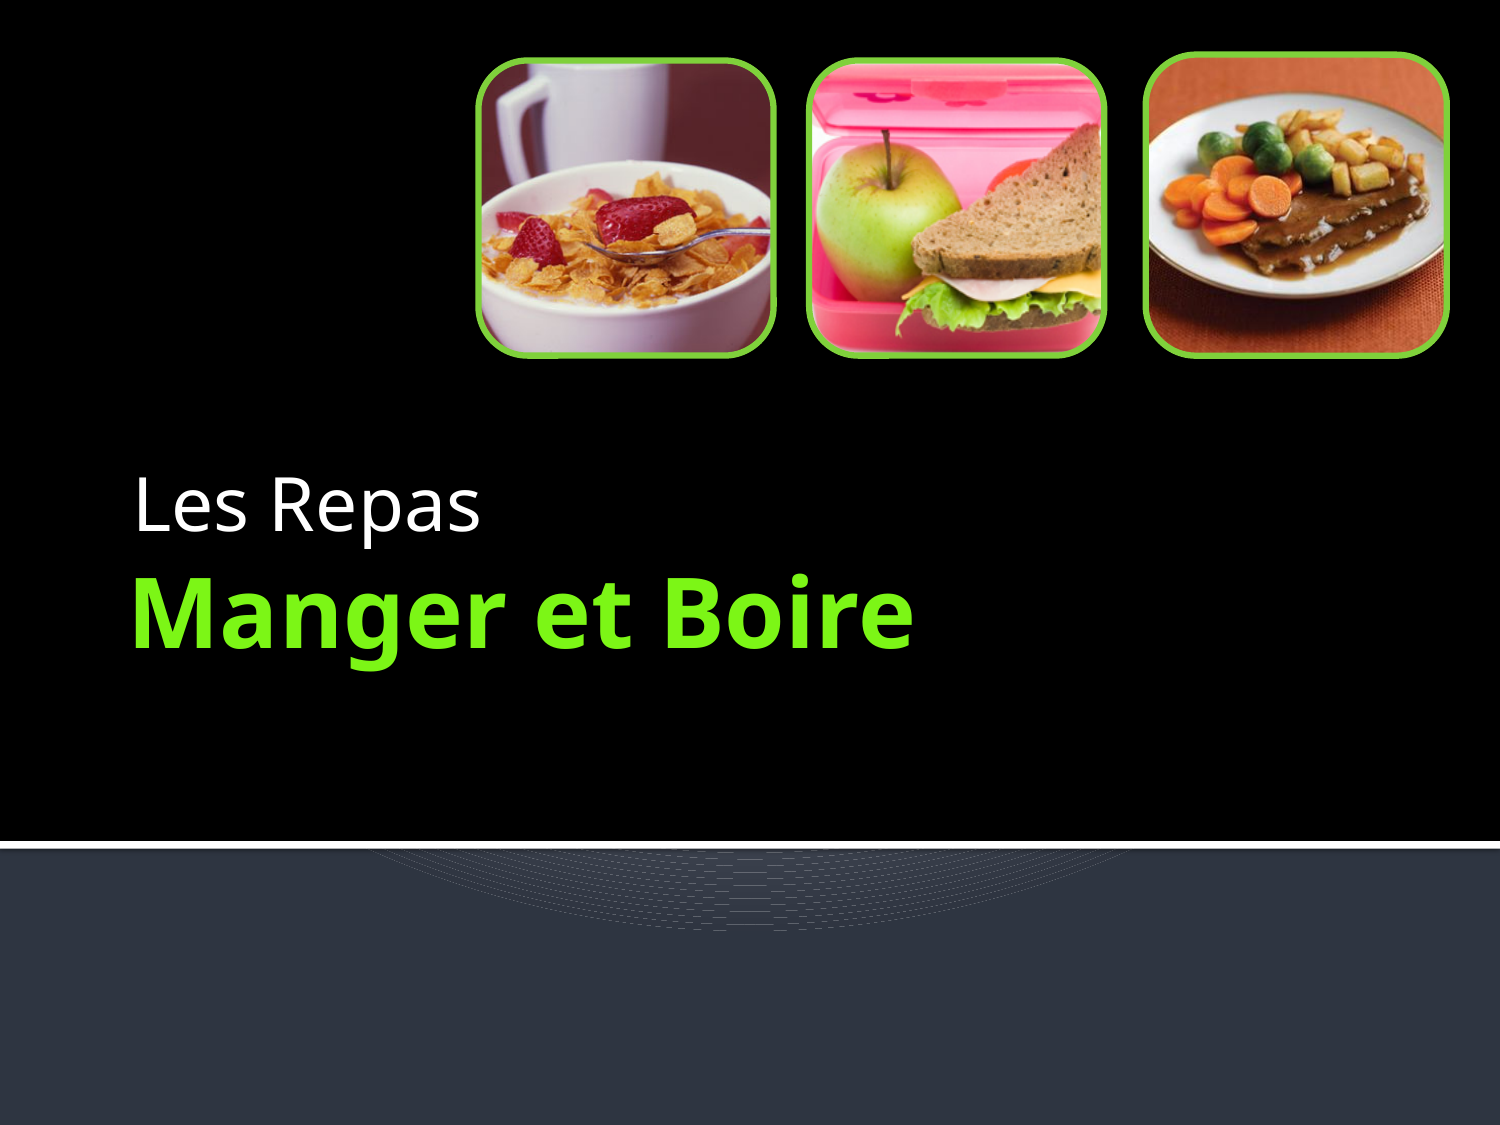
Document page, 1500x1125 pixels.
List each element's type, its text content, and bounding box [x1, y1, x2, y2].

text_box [478, 54, 1447, 356]
subtitle Les Repas [112, 299, 1438, 547]
title Manger et Boire [112, 550, 1438, 825]
